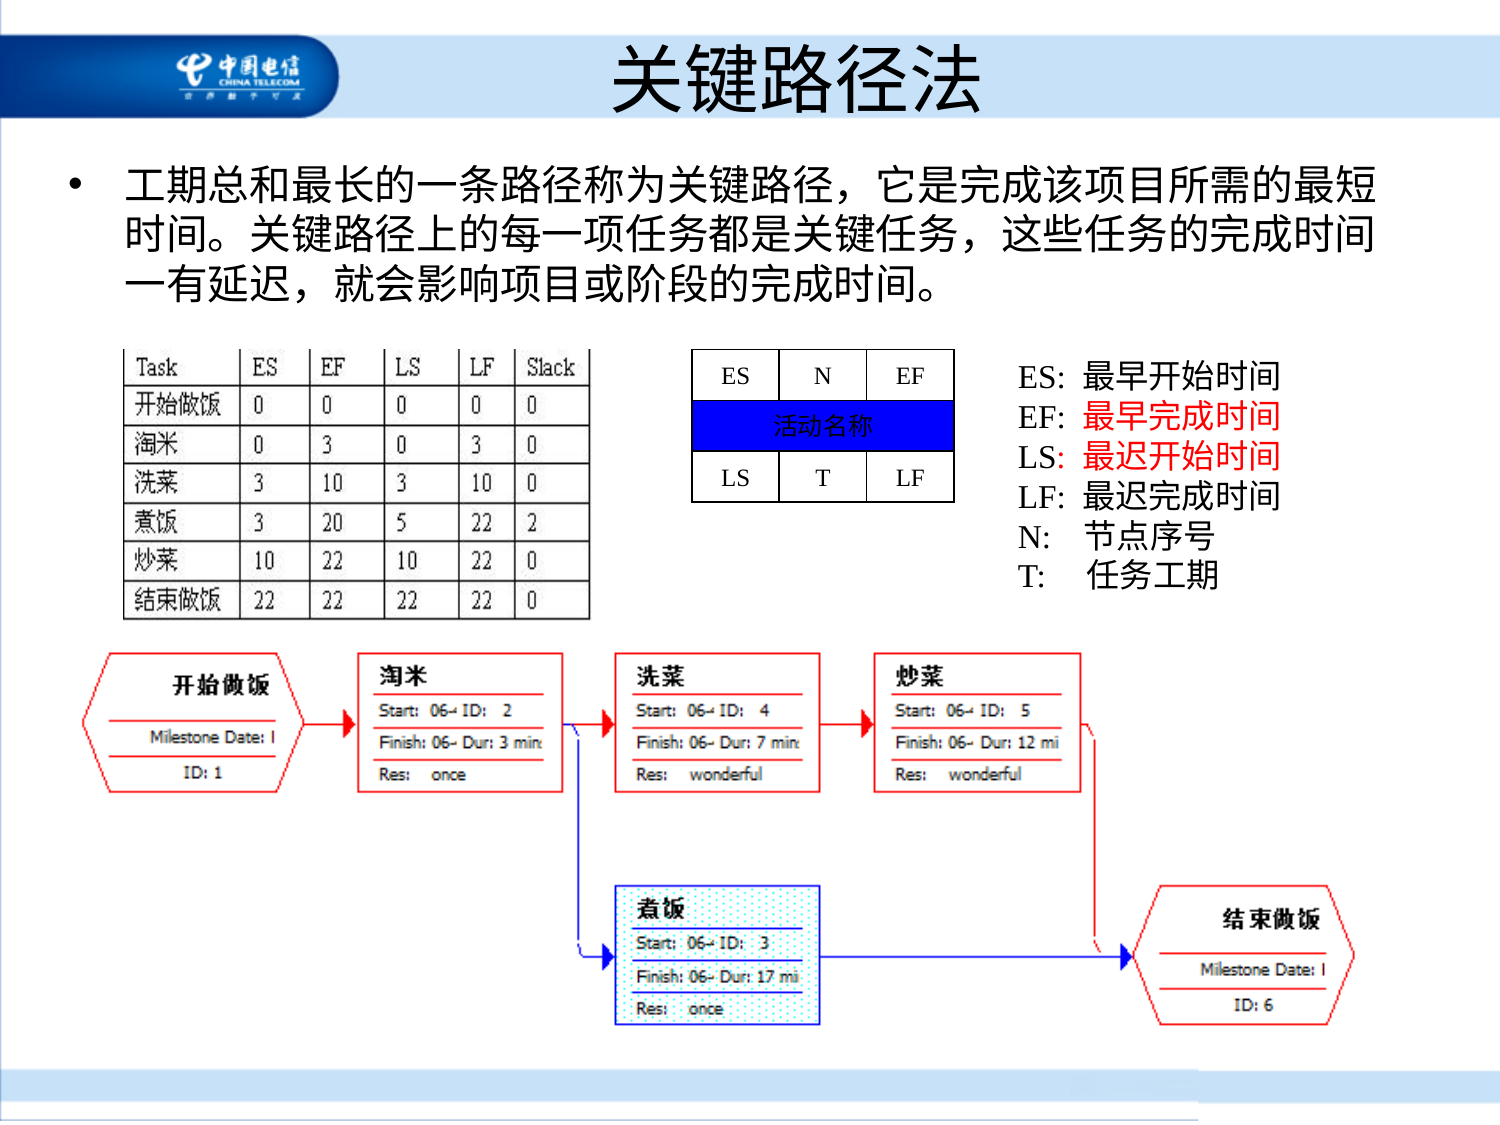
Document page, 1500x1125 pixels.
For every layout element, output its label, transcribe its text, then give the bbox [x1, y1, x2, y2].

text_box ES: 最早开始时间 EF: 最早完成时间 LS: 最迟开始时间 LF: 最迟完成时间 N: 节点序号 T: 任务工期 [1003, 347, 1453, 602]
title 关键路径法 [121, 0, 1473, 172]
picture [0, 0, 1500, 1121]
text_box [691, 349, 955, 503]
list 工期总和最长的一条路径称为关键路径，它是完成该项目所需的最短时间。关键路径上的每一项任务都是关键任务，这些任务的完成时间一有延迟，就会影响项目或阶段的完成时间。 [52, 150, 1404, 894]
